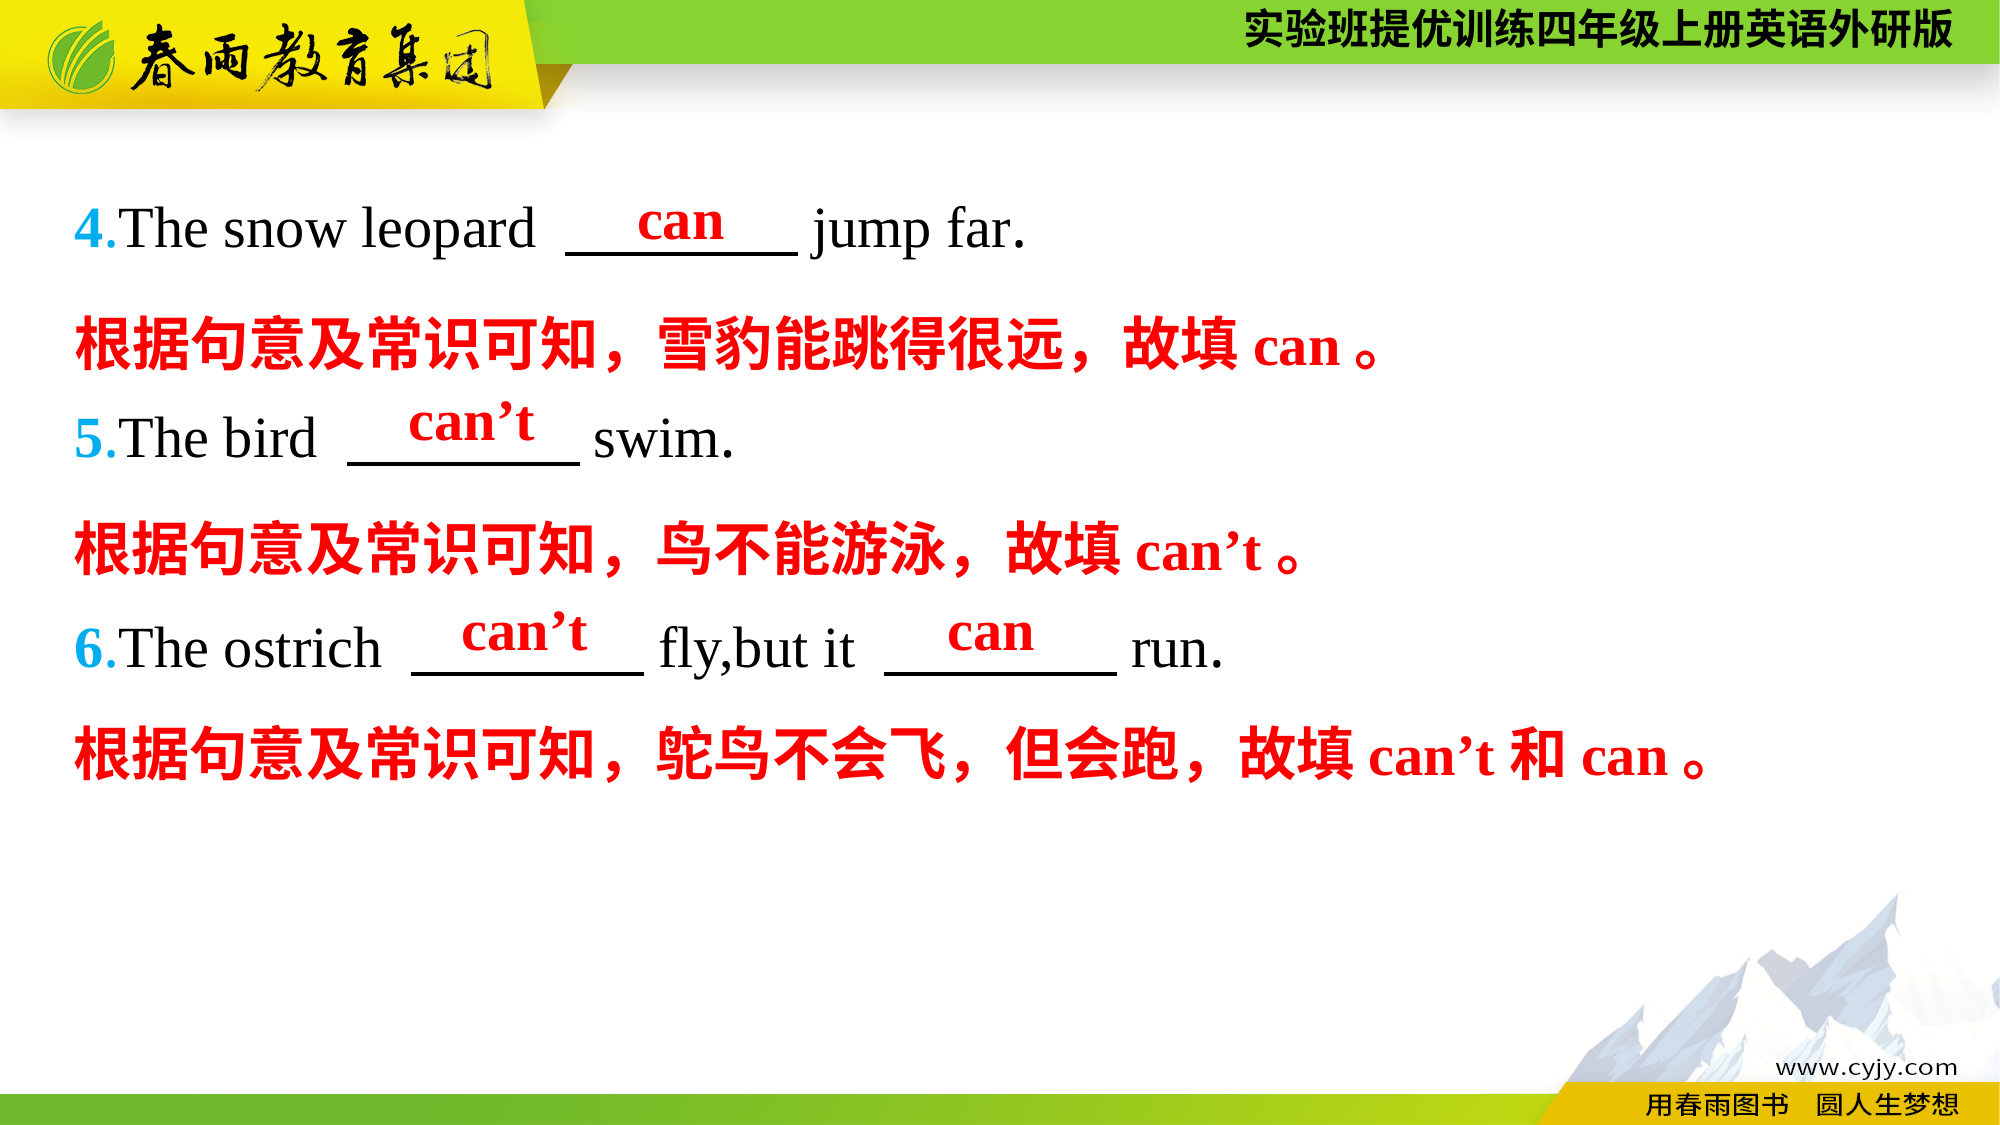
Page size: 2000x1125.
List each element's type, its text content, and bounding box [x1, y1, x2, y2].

text_box 根据句意及常识可知，雪豹能跳得很远，故填can。 [59, 264, 1944, 385]
text_box 根据句意及常识可知，鸵鸟不会飞，但会跑，故填can’t和can。 [58, 675, 1943, 795]
list 4.The snow leopard jump far. 5.The bird swim. 6.The ostrich fly,but it run. [59, 146, 1944, 264]
text_box can [932, 590, 1051, 670]
list 4.The snow leopard jump far. 5.The bird swim. 6.The ostrich fly,but it run. [59, 385, 1944, 693]
picture [0, 0, 2000, 1125]
text_box can [622, 138, 740, 259]
text_box can’t [447, 590, 604, 670]
text_box can’t [393, 385, 550, 460]
text_box 根据句意及常识可知，鸟不能游泳，故填can’t。 [58, 469, 1943, 590]
